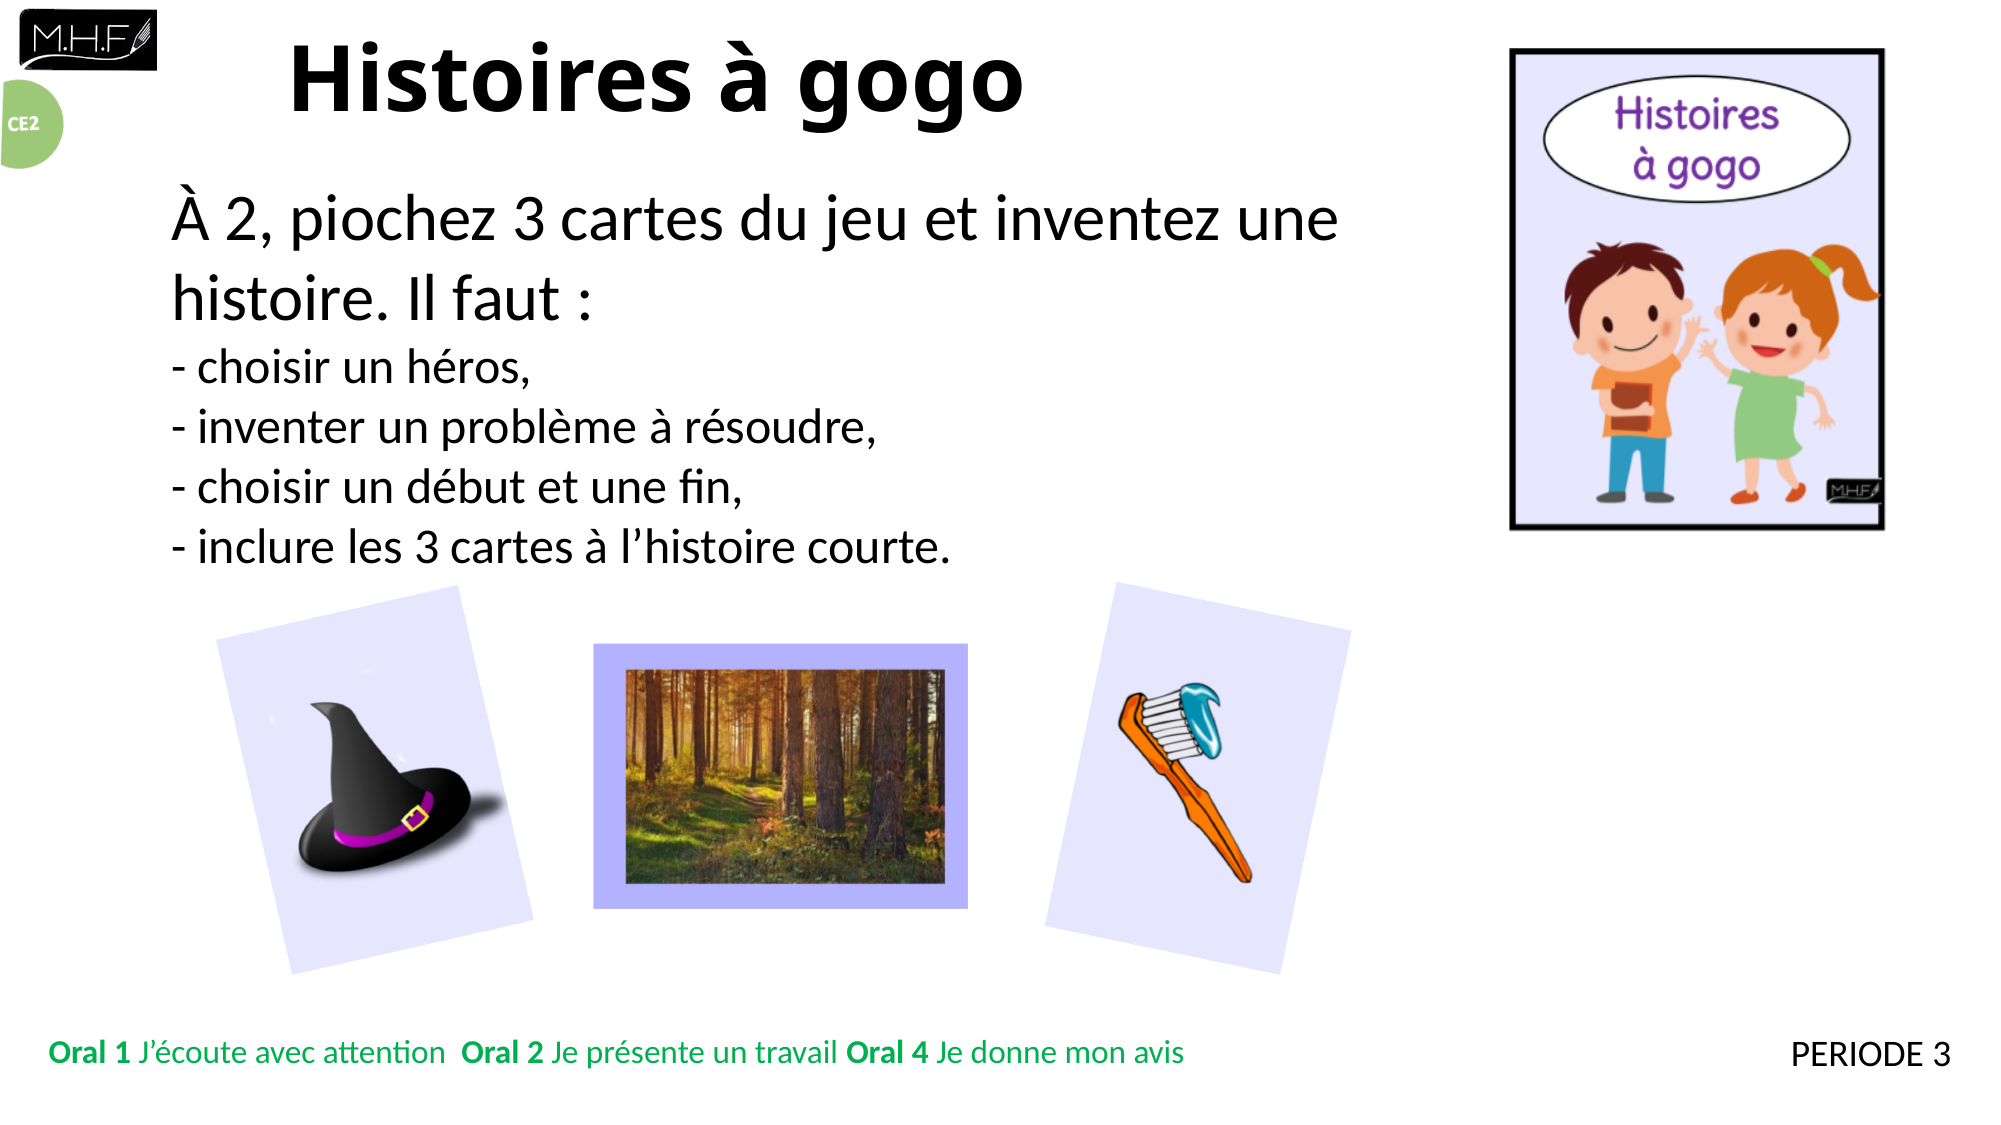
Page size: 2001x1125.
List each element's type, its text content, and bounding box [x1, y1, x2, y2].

picture [0, 7, 157, 207]
text_box PERIODE 3 [1362, 1021, 1967, 1082]
picture [1507, 42, 1887, 533]
picture [224, 606, 533, 974]
text_box Oral 1 J’écoute avec attention Oral 2 Je présente un travail Oral 4 Je donne mon avis [33, 1023, 1353, 1078]
picture [594, 588, 967, 964]
picture [1045, 602, 1343, 974]
title Histoires à gogo [271, 7, 1818, 156]
text_box À 2, piochez 3 cartes du jeu et inventez une histoire. Il faut : - choisir un héros, - inventer un problème à résoudre, - choisir un début et une fin, - inclure les 3 cartes à l’histoire courte. [156, 166, 1476, 671]
